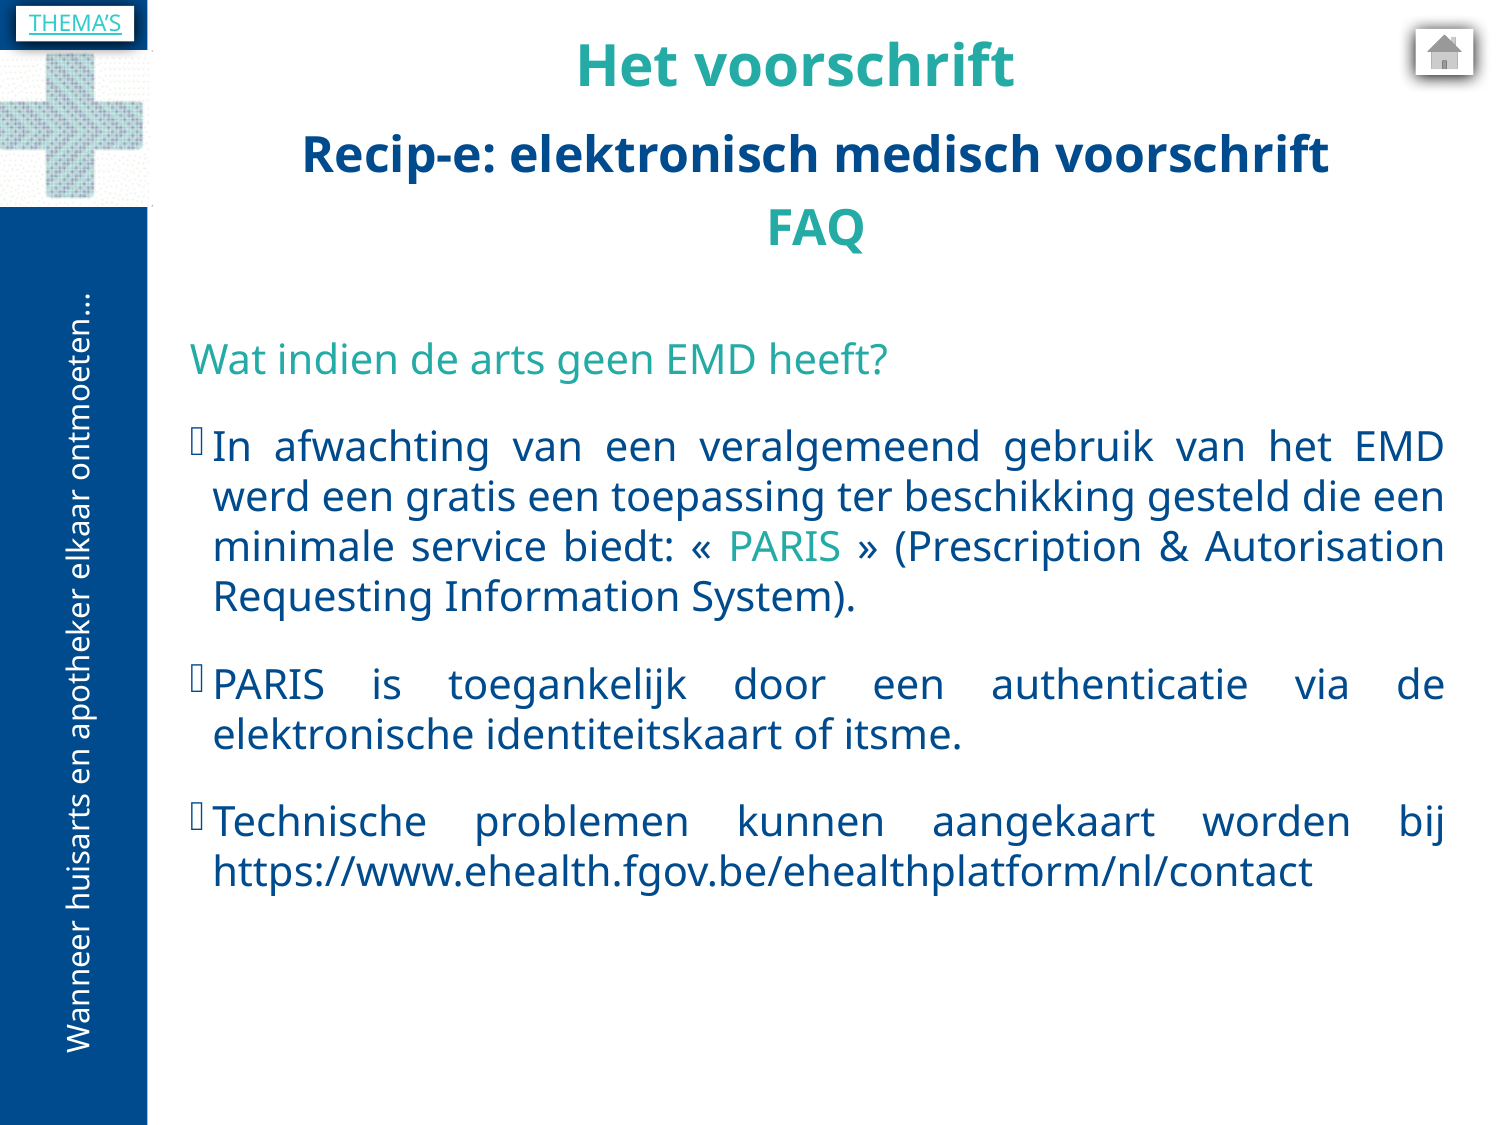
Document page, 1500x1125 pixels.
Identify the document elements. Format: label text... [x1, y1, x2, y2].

text_box Recip-e: elektronisch medisch voorschrift FAQ [173, 121, 1460, 293]
text_box [1415, 28, 1474, 76]
list Het voorschrift [174, 28, 1416, 121]
picture [0, 50, 154, 207]
list Wat indien de arts geen EMD heeft? In afwachting van een veralgemeend gebruik van het EMD werd een gratis een toepassing ter beschikking gesteld die een minimale service biedt: « PARIS » (Prescription & Autorisation Requesting Information System). PARIS is toegankelijk door een authenticatie via de elektronische identiteitskaart of itsme. Technische problemen kunnen aangekaart worden bij https://www.ehealth.fgov.be/ehealthplatform/nl/contact [174, 324, 1461, 1125]
text_box THEMA’S [15, 5, 135, 42]
